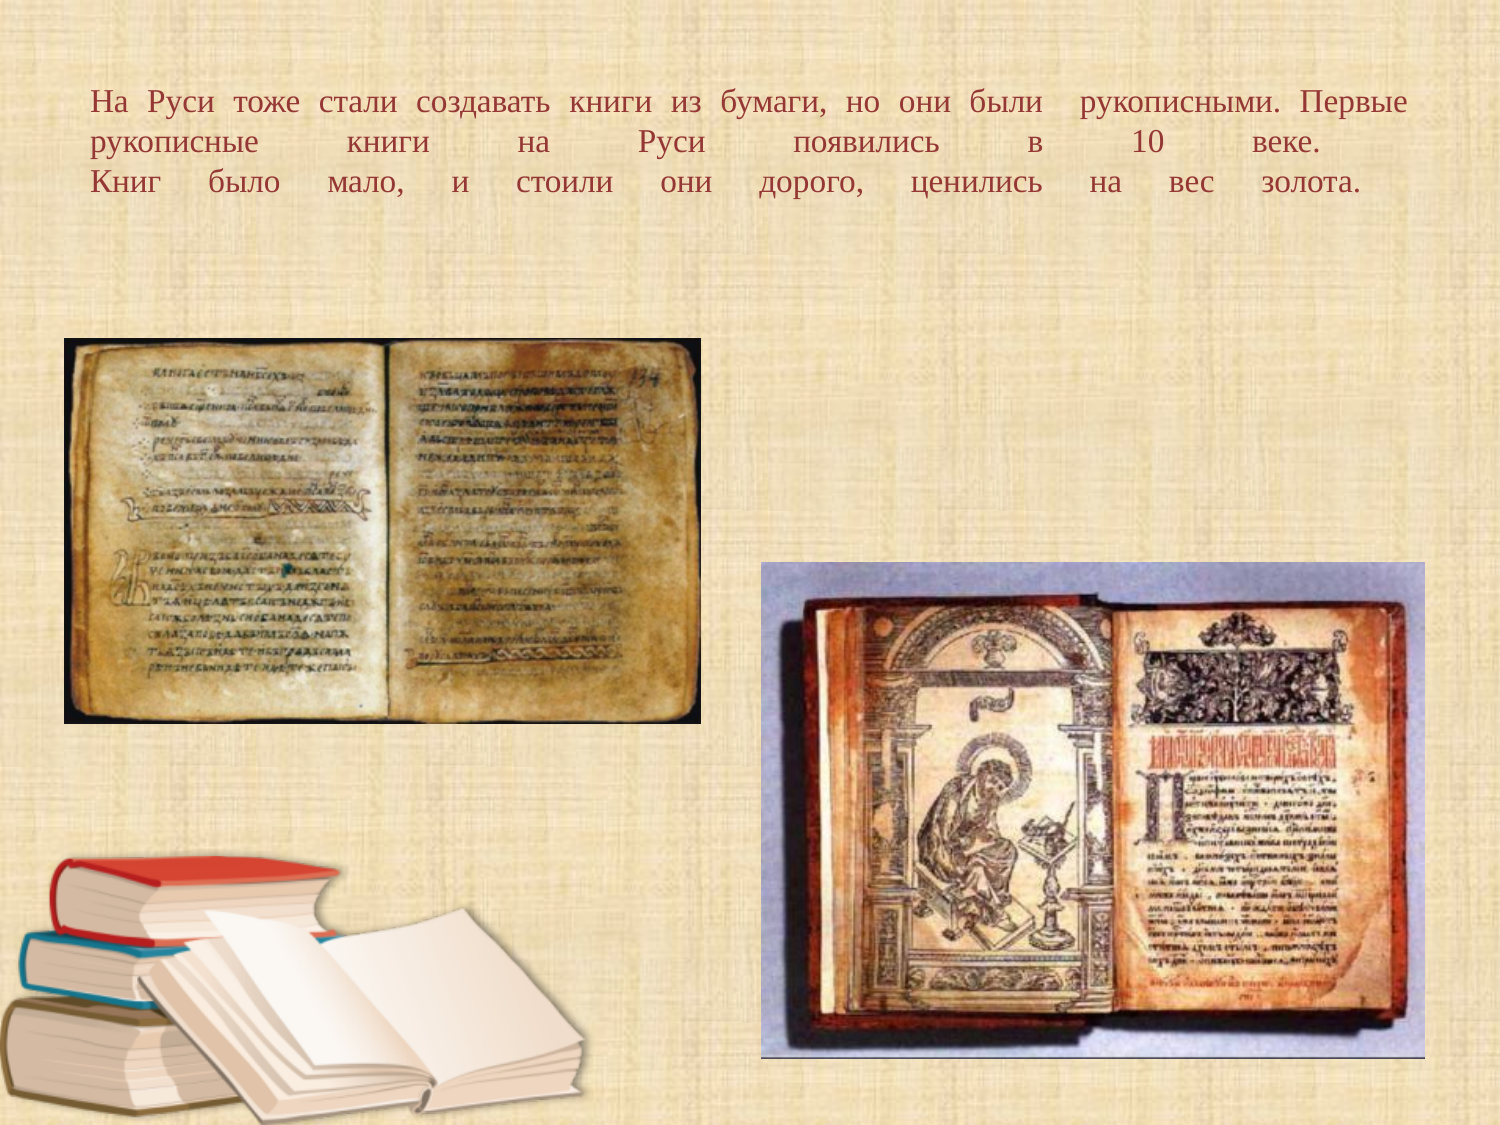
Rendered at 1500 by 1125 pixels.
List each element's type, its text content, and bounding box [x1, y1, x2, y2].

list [64, 337, 702, 724]
title На Руси тоже стали создавать книги из бумаги, но они были рукописными. Первые рукописные книги на Руси появились в 10 веке. Книг было мало, и стоили они дорого, ценились на вес золота. [75, 45, 1425, 233]
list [761, 562, 1425, 1060]
picture [0, 856, 585, 1125]
